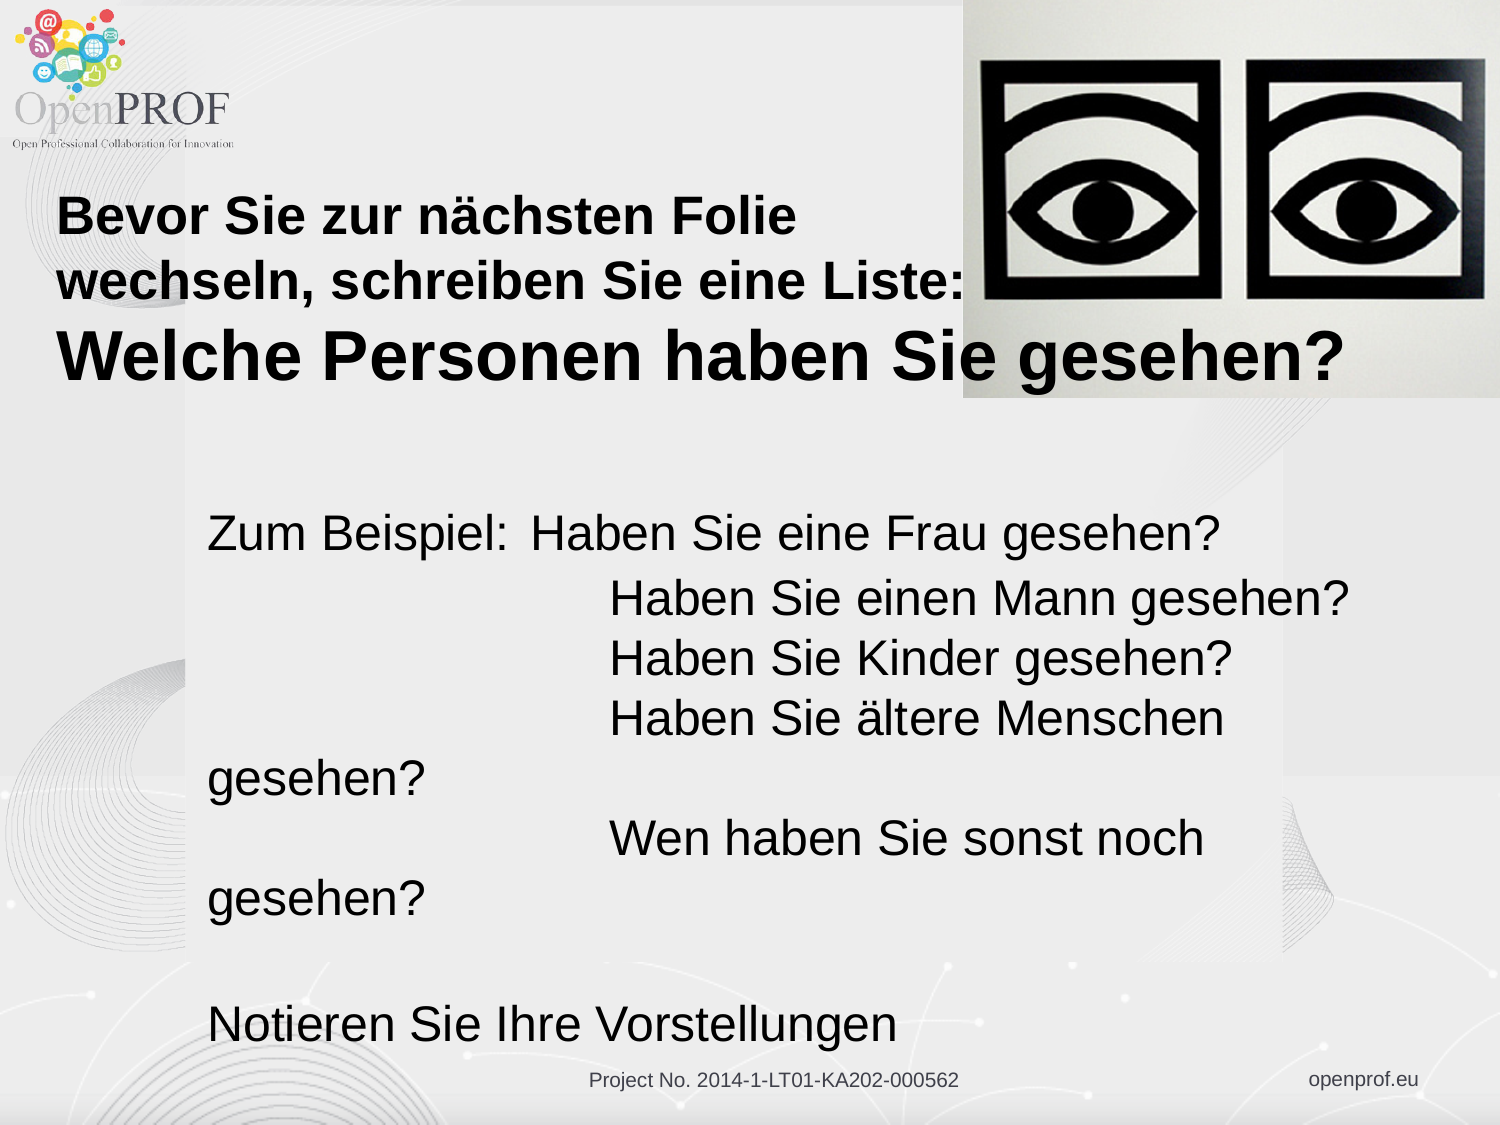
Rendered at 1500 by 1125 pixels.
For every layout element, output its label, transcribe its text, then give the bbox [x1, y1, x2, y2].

text_box Bevor Sie zur nächsten Folie wechseln, schreiben Sie eine Liste: Welche Personen haben Sie gesehen? [41, 172, 1500, 410]
picture [0, 0, 1500, 1125]
text_box Zum Beispiel: Haben Sie eine Frau gesehen? Haben Sie einen Mann gesehen? Haben Sie Kinder gesehen? Haben Sie ältere Menschen gesehen? Wen haben Sie sonst noch gesehen? Notieren Sie Ihre Vorstellungen [192, 467, 1436, 924]
